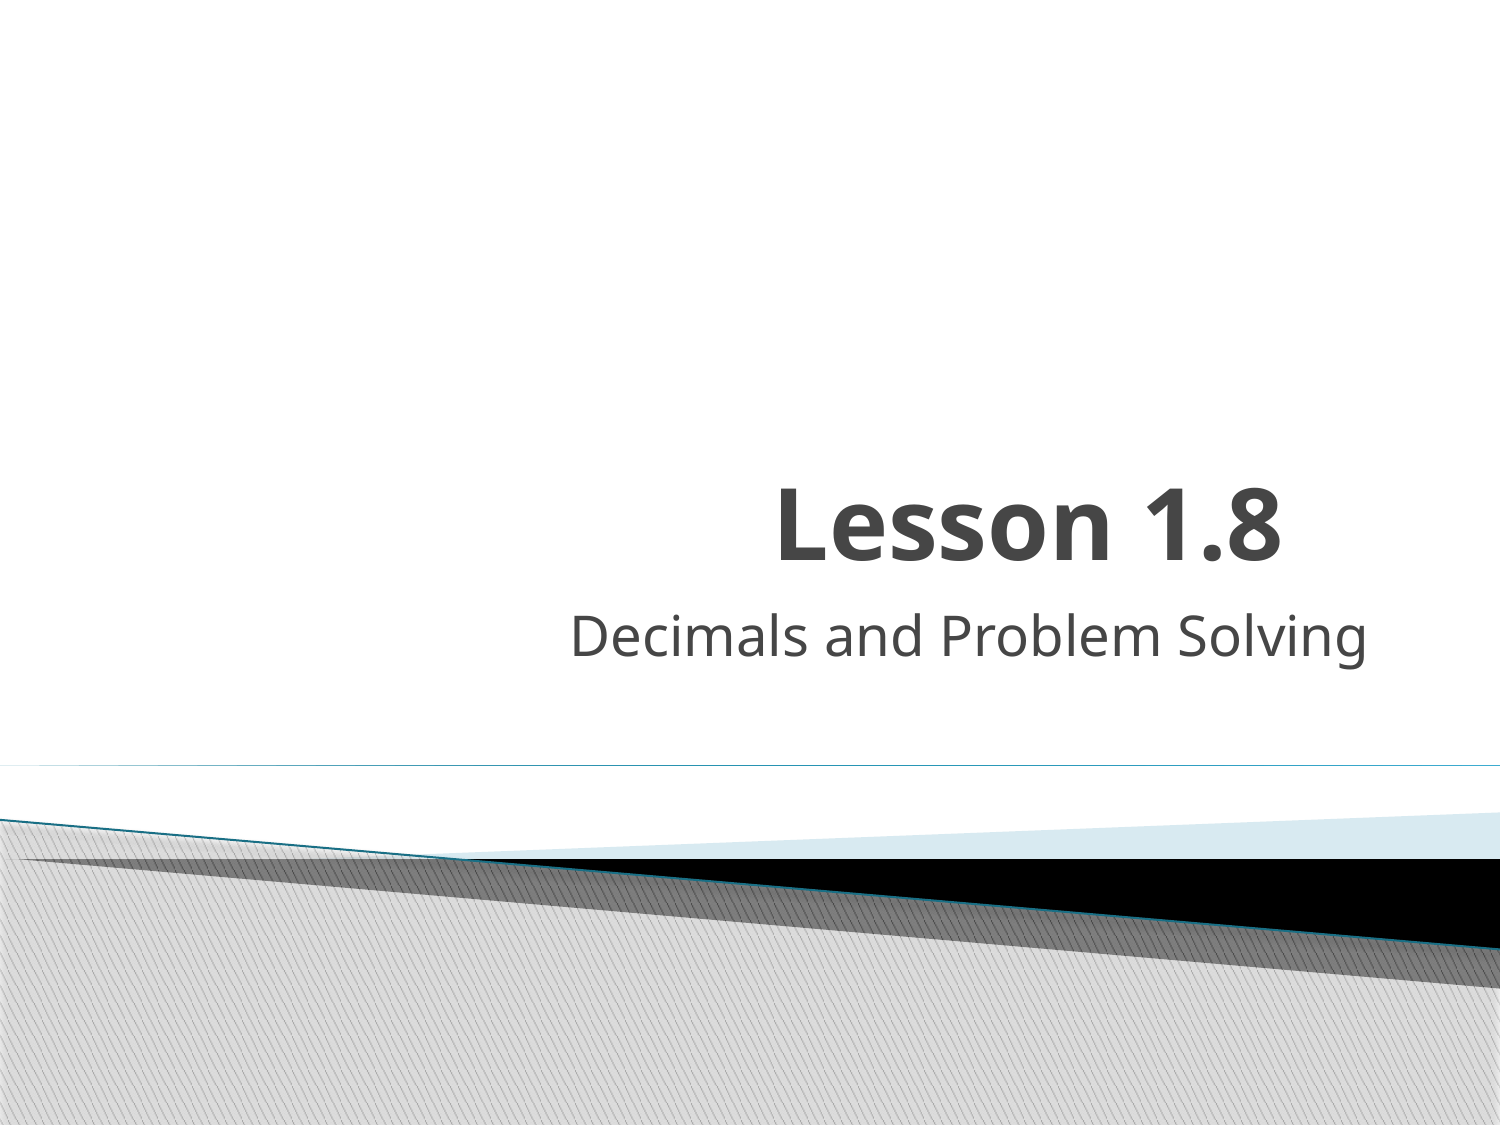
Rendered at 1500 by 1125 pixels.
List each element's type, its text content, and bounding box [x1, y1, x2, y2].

title Lesson 1.8 [112, 287, 1388, 588]
picture [5, 859, 1500, 989]
subtitle Decimals and Problem Solving [112, 592, 1388, 790]
